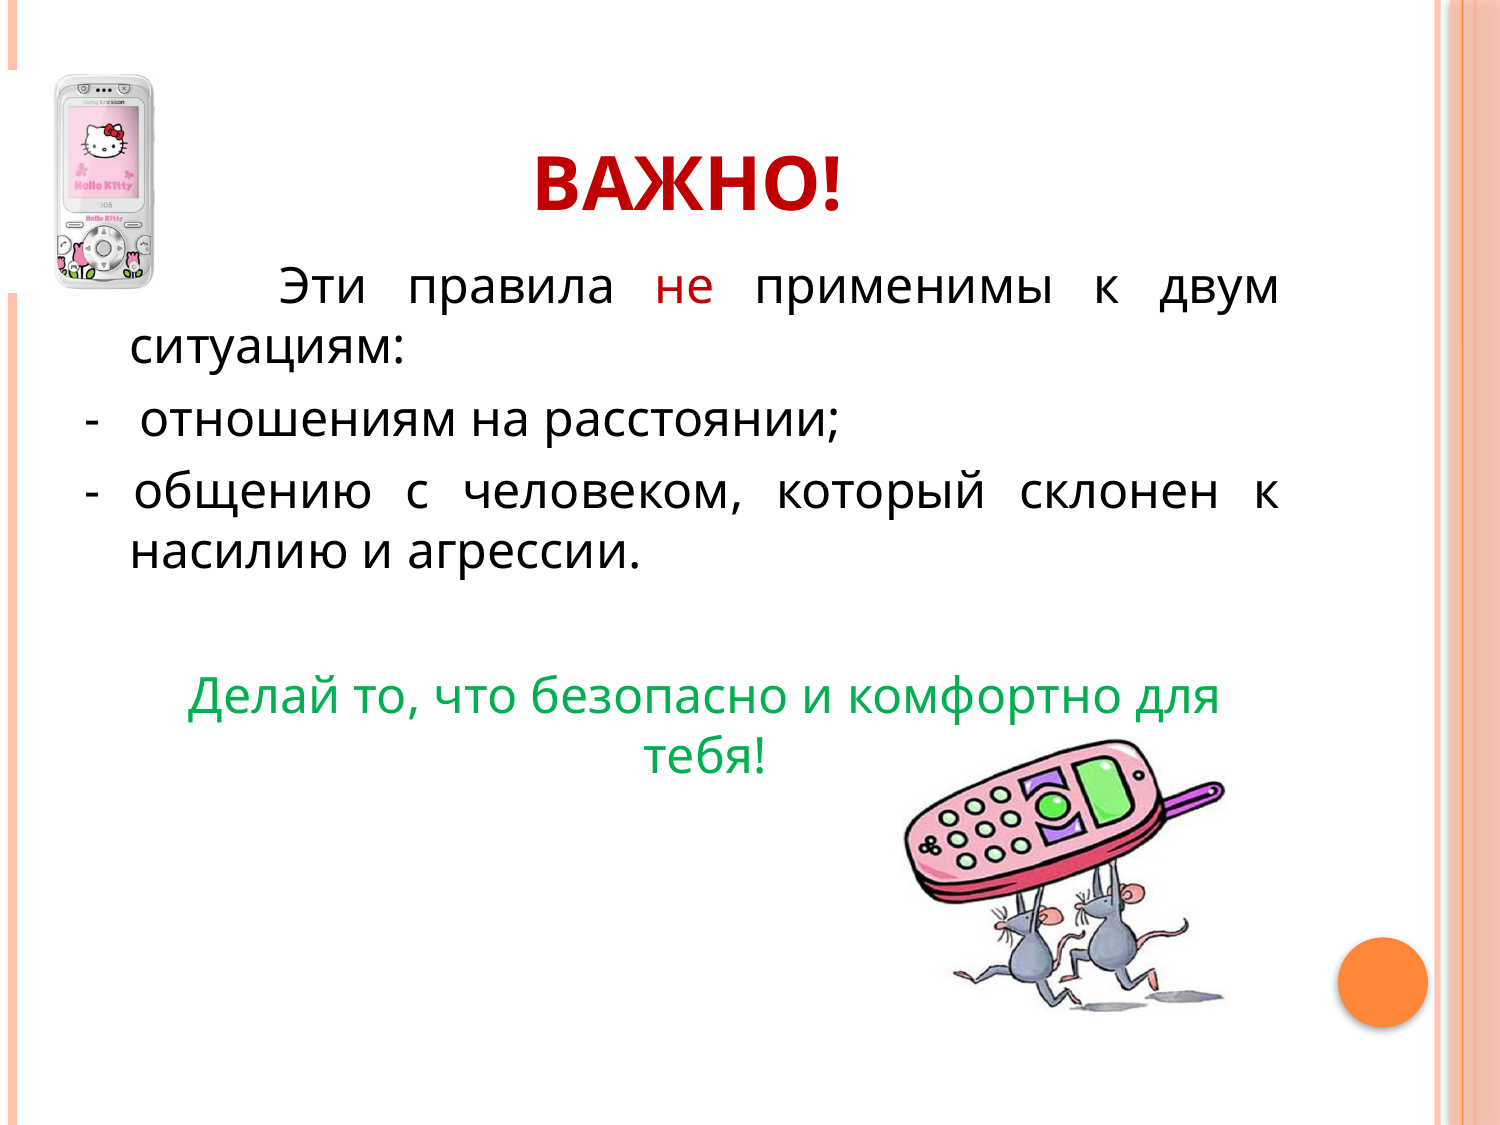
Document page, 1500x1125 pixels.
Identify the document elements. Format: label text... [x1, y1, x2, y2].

picture [901, 737, 1231, 1013]
list Эти правила не применимы к двум ситуациям: - отношениям на расстоянии; - общению с человеком, который склонен к насилию и агрессии. Делай то, что безопасно и комфортно для тебя! [70, 246, 1296, 1046]
title Важно! [75, 45, 1300, 233]
picture [0, 69, 212, 294]
